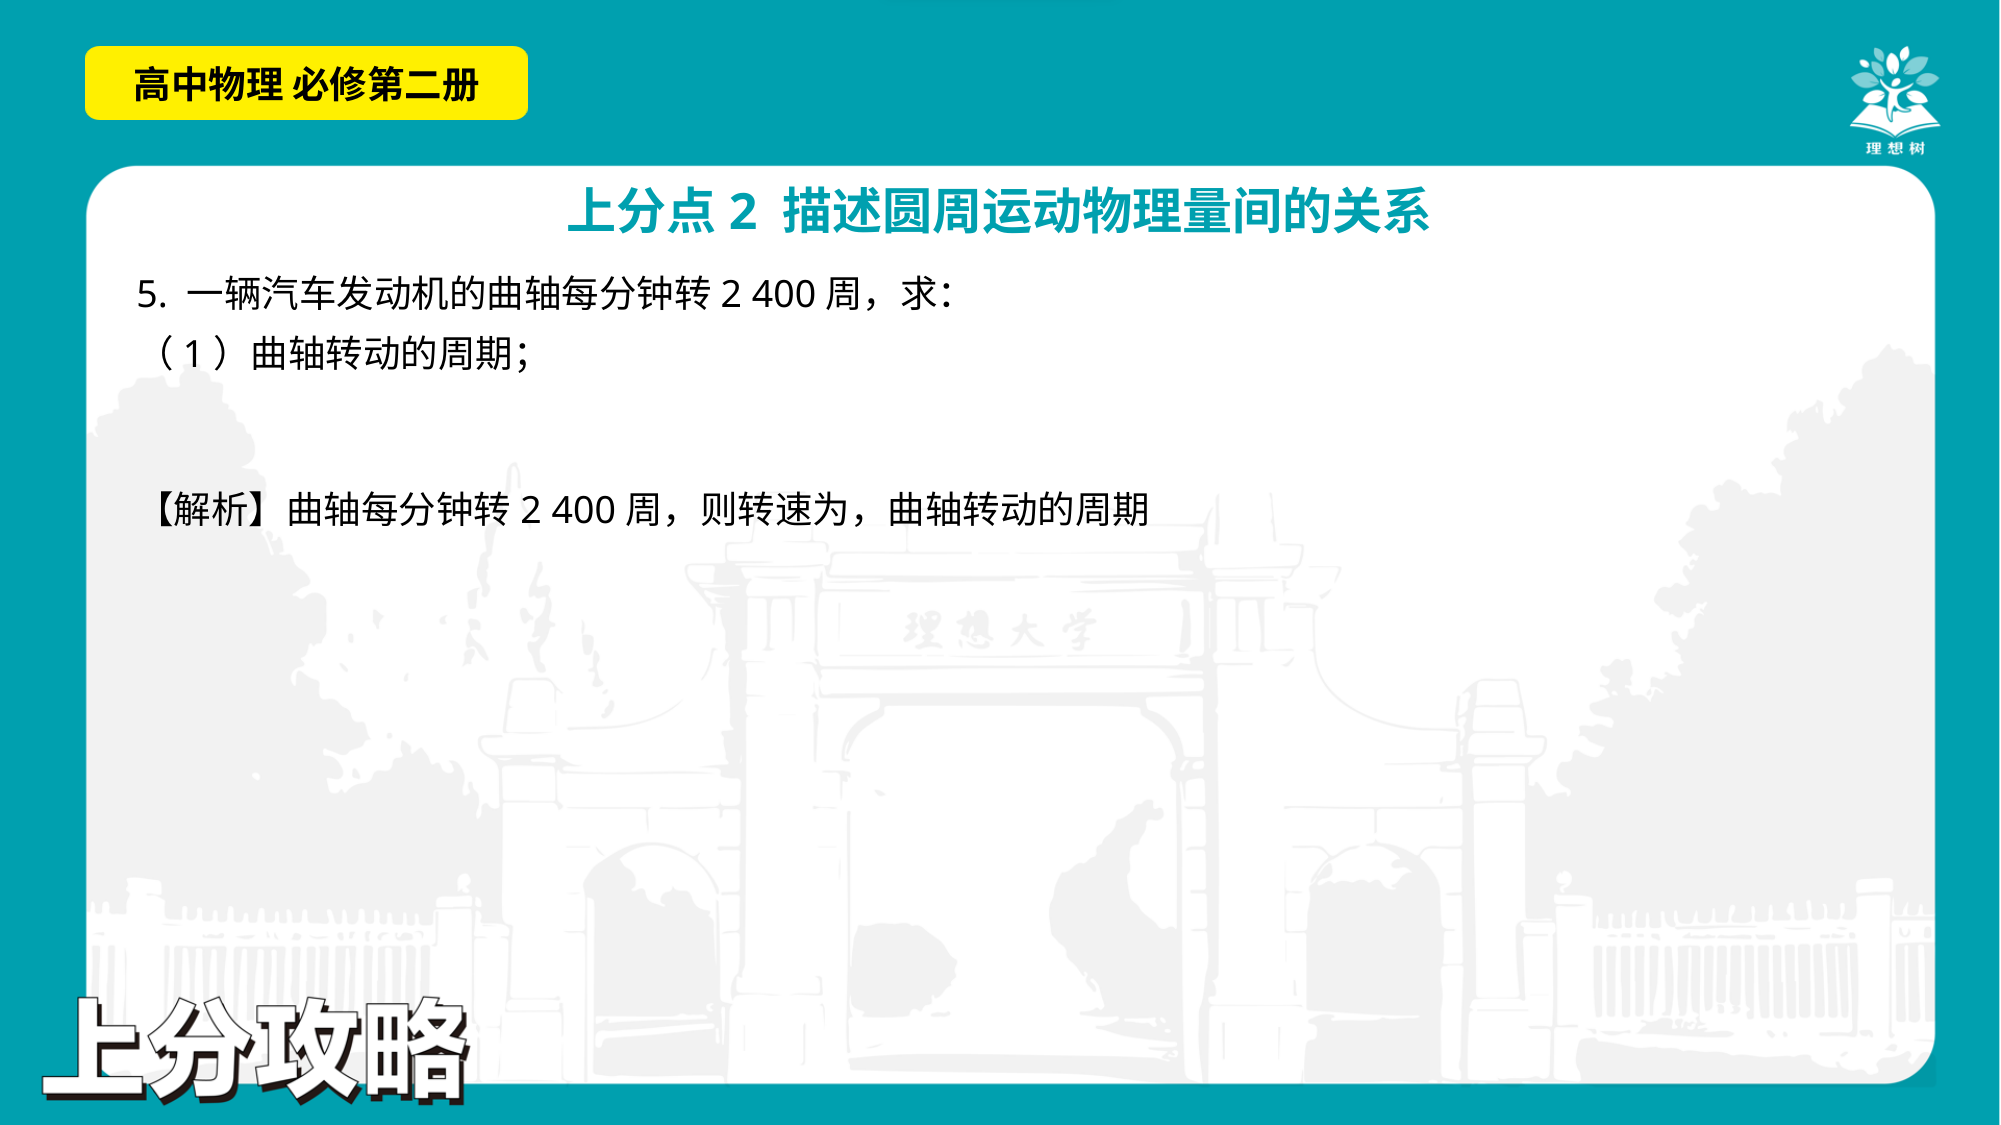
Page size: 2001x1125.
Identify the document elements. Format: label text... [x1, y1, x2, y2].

text_box （1）曲轴转动的周期； [136, 308, 1865, 369]
picture [0, 0, 2000, 1125]
text_box 5. 一辆汽车发动机的曲轴每分钟转2 400周，求： [136, 247, 1865, 308]
